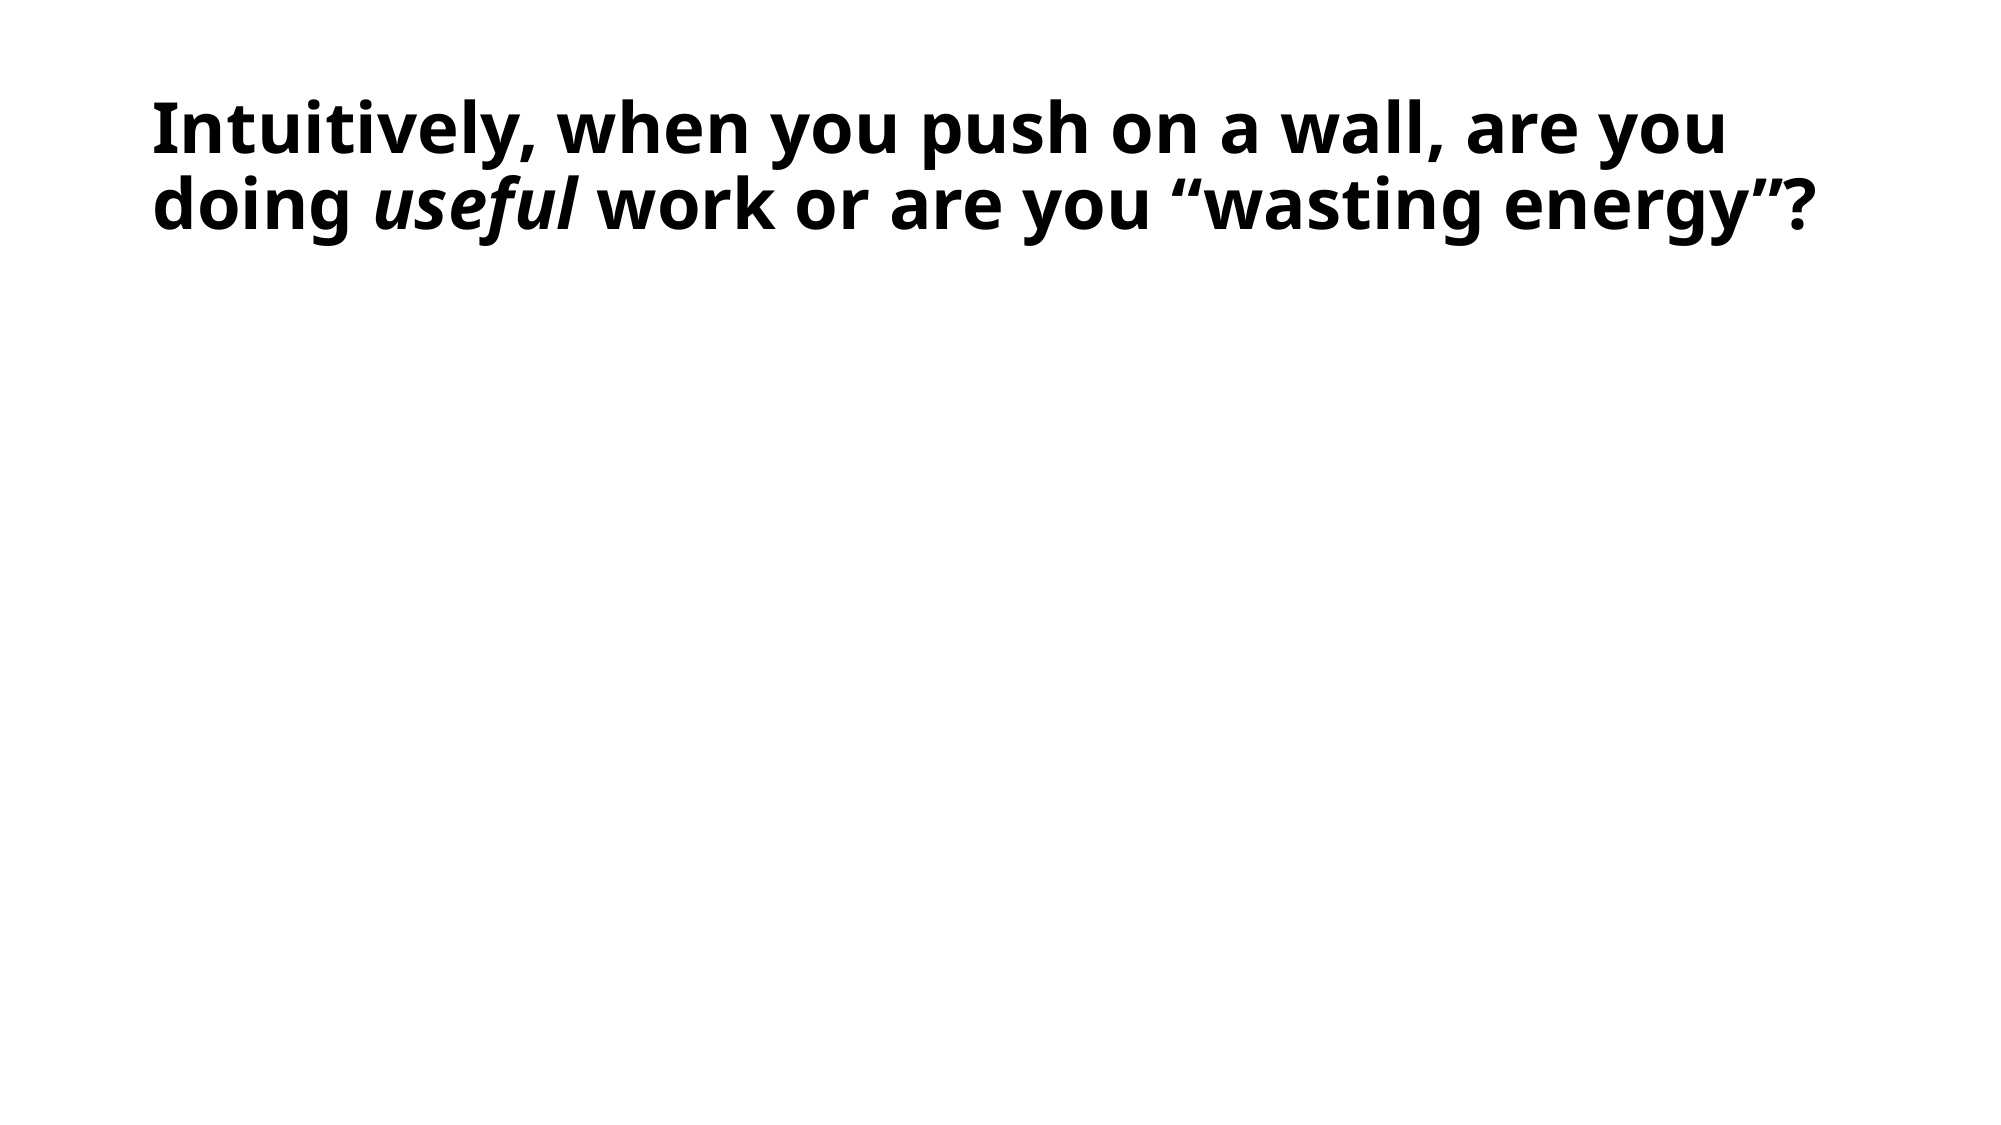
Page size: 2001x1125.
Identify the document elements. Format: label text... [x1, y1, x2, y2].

title Intuitively, when you push on a wall, are you doing useful work or are you “wasting energy”? [137, 59, 1863, 278]
